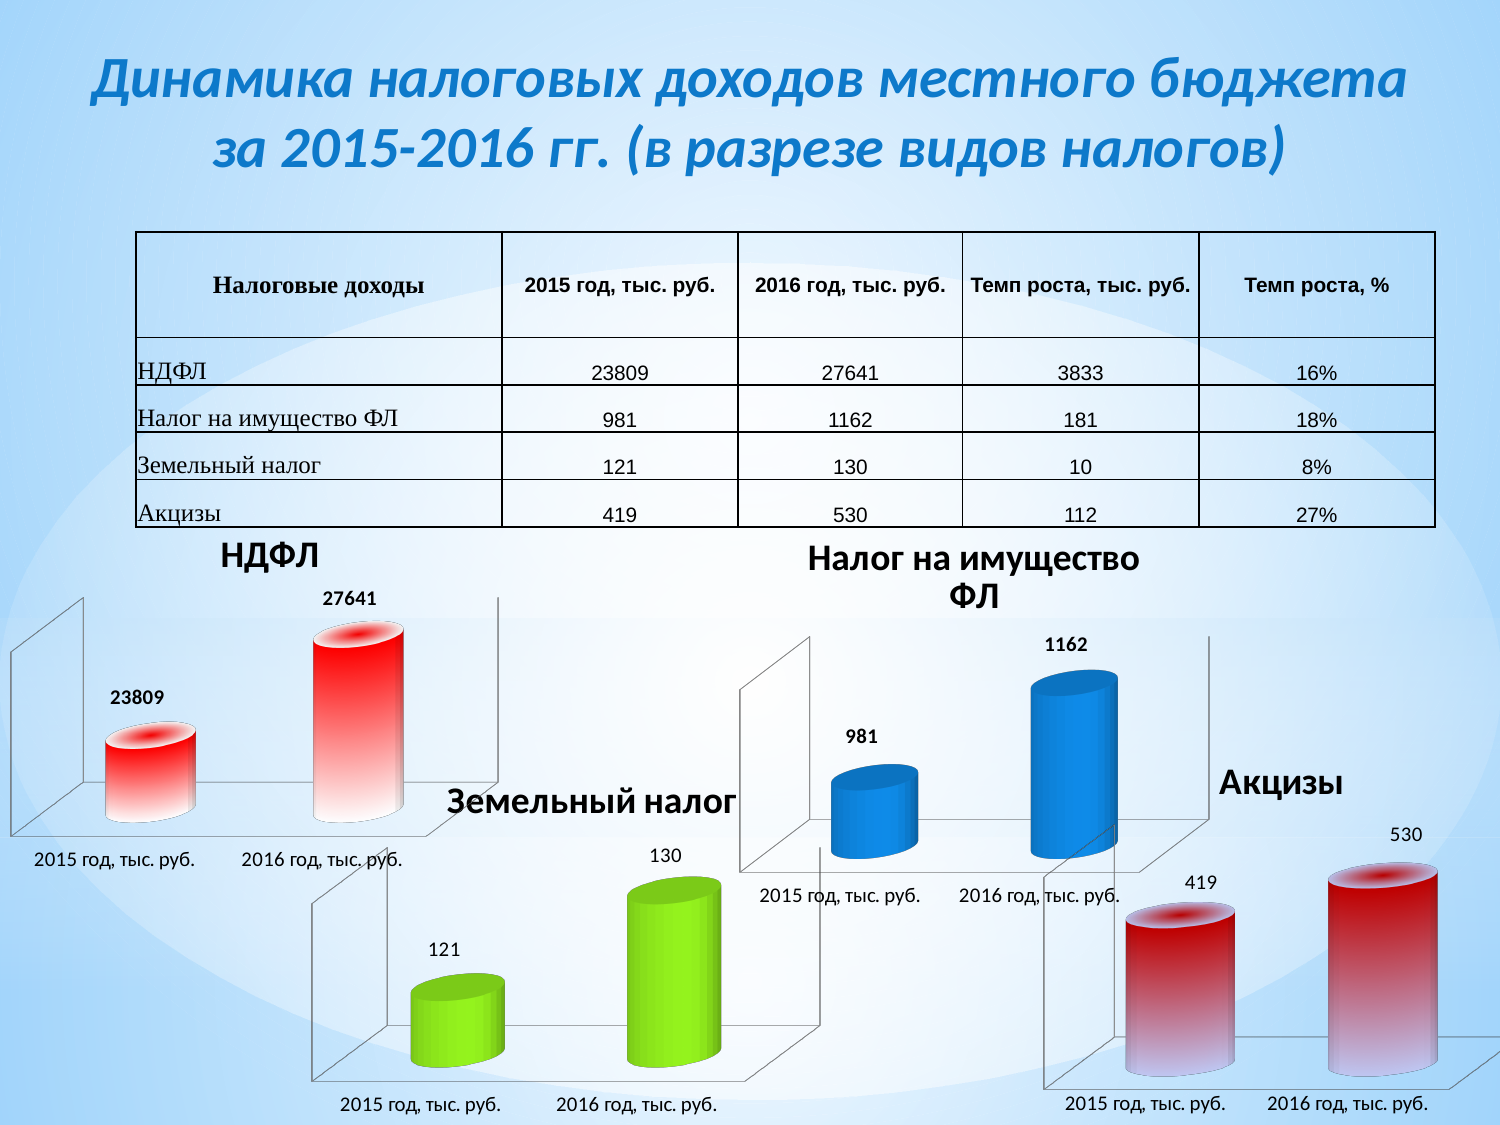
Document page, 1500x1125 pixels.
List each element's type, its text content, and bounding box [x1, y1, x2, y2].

table_header 2015 год, тыс. руб. [503, 233, 737, 337]
table_cell 121 [503, 433, 737, 479]
table_cell 981 [503, 386, 737, 431]
table_cell 130 [739, 433, 962, 479]
table_cell Налог на имущество ФЛ [137, 386, 501, 431]
table_cell 419 [503, 480, 737, 526]
table_header Налоговые доходы [137, 233, 501, 337]
table_cell 18% [1200, 386, 1434, 431]
table_cell 181 [963, 386, 1198, 431]
table_cell 27641 [739, 338, 962, 384]
table_cell 3833 [963, 338, 1198, 384]
table_cell 27% [1200, 480, 1434, 526]
text_box Динамика налоговых доходов местного бюджета за 2015-2016 гг. (в разрезе видов налогов) [76, 31, 1424, 187]
table_cell 1162 [739, 386, 962, 431]
table_cell 16% [1200, 338, 1434, 384]
table_cell 530 [739, 480, 962, 512]
table_cell 8% [1200, 433, 1434, 479]
table_cell Акцизы [137, 480, 501, 512]
table_cell 10 [963, 433, 1198, 479]
table_cell 112 [963, 480, 1198, 512]
chart [0, 514, 1500, 1125]
table_header Темп роста, % [1200, 233, 1434, 337]
table_header 2016 год, тыс. руб. [739, 233, 962, 337]
table_cell 23809 [503, 338, 737, 384]
table_cell Земельный налог [137, 433, 501, 479]
table_cell НДФЛ [137, 338, 501, 384]
table_header Темп роста, тыс. руб. [963, 233, 1198, 337]
